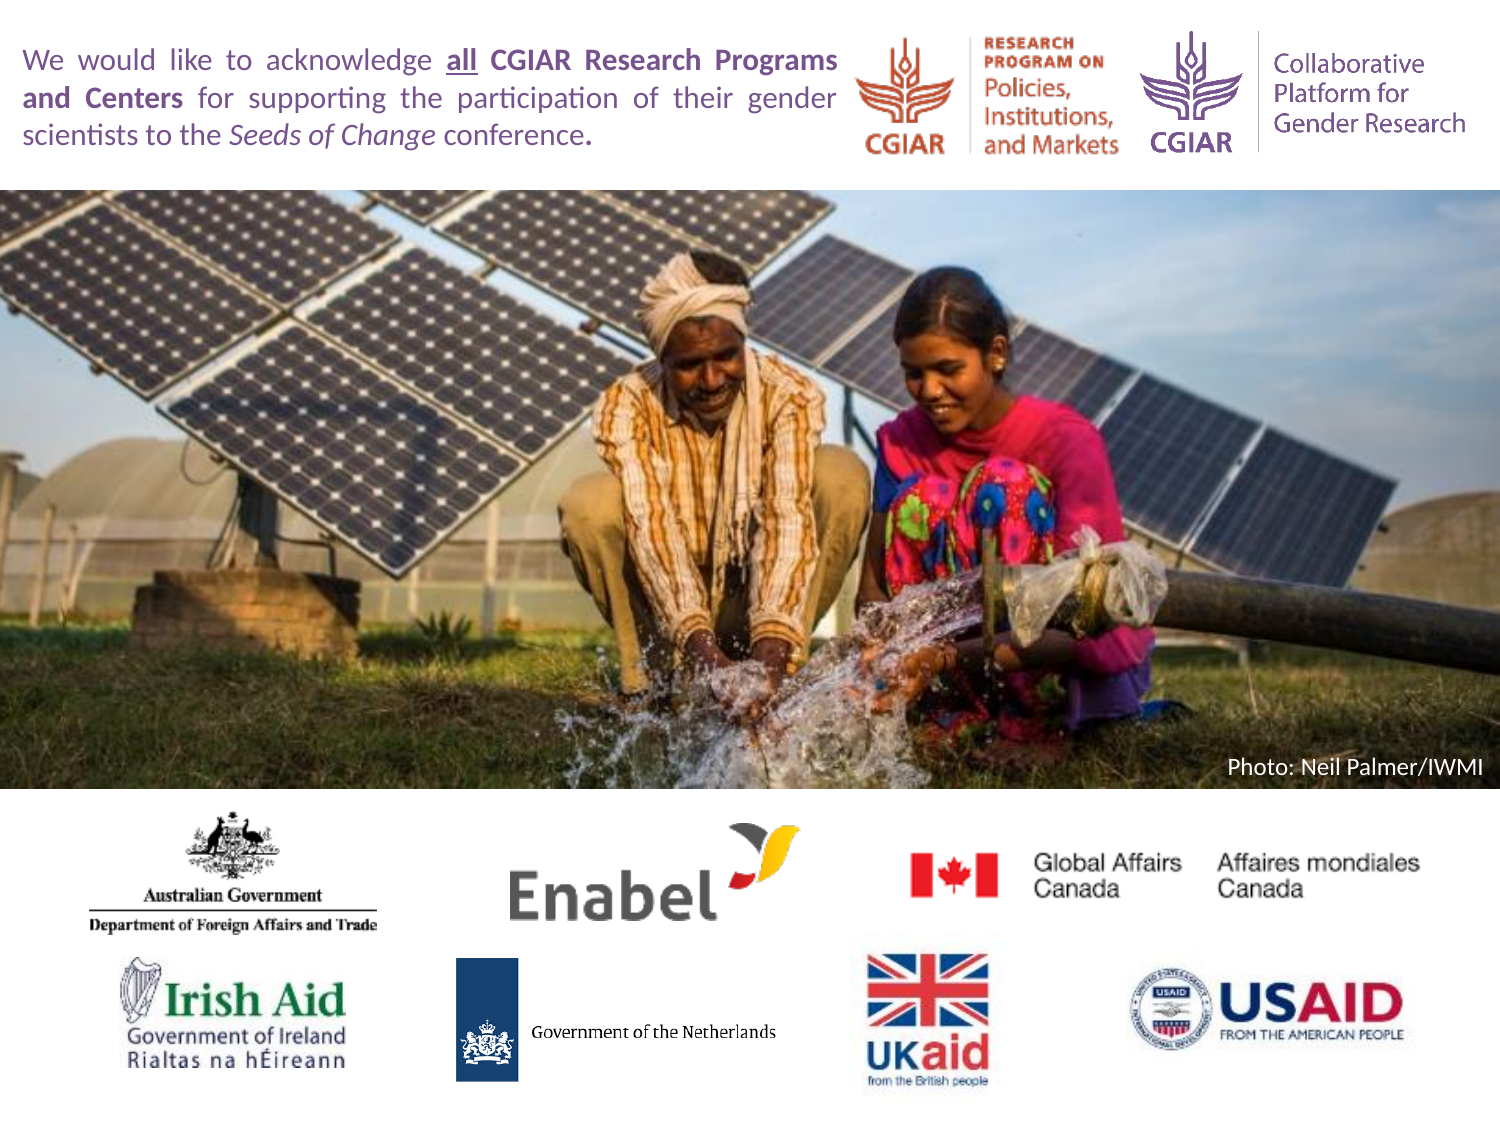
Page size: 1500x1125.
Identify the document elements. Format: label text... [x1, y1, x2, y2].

picture [88, 811, 377, 935]
picture [0, 190, 1500, 1106]
picture [510, 823, 801, 921]
text_box We would like to acknowledge all CGIAR Research Programs and Centers for supporting the participation of their gender scientists to the Seeds of Change conference. [7, 32, 853, 160]
picture [1133, 25, 1473, 159]
picture [454, 958, 779, 1082]
picture [852, 34, 1122, 159]
picture [119, 957, 346, 1068]
